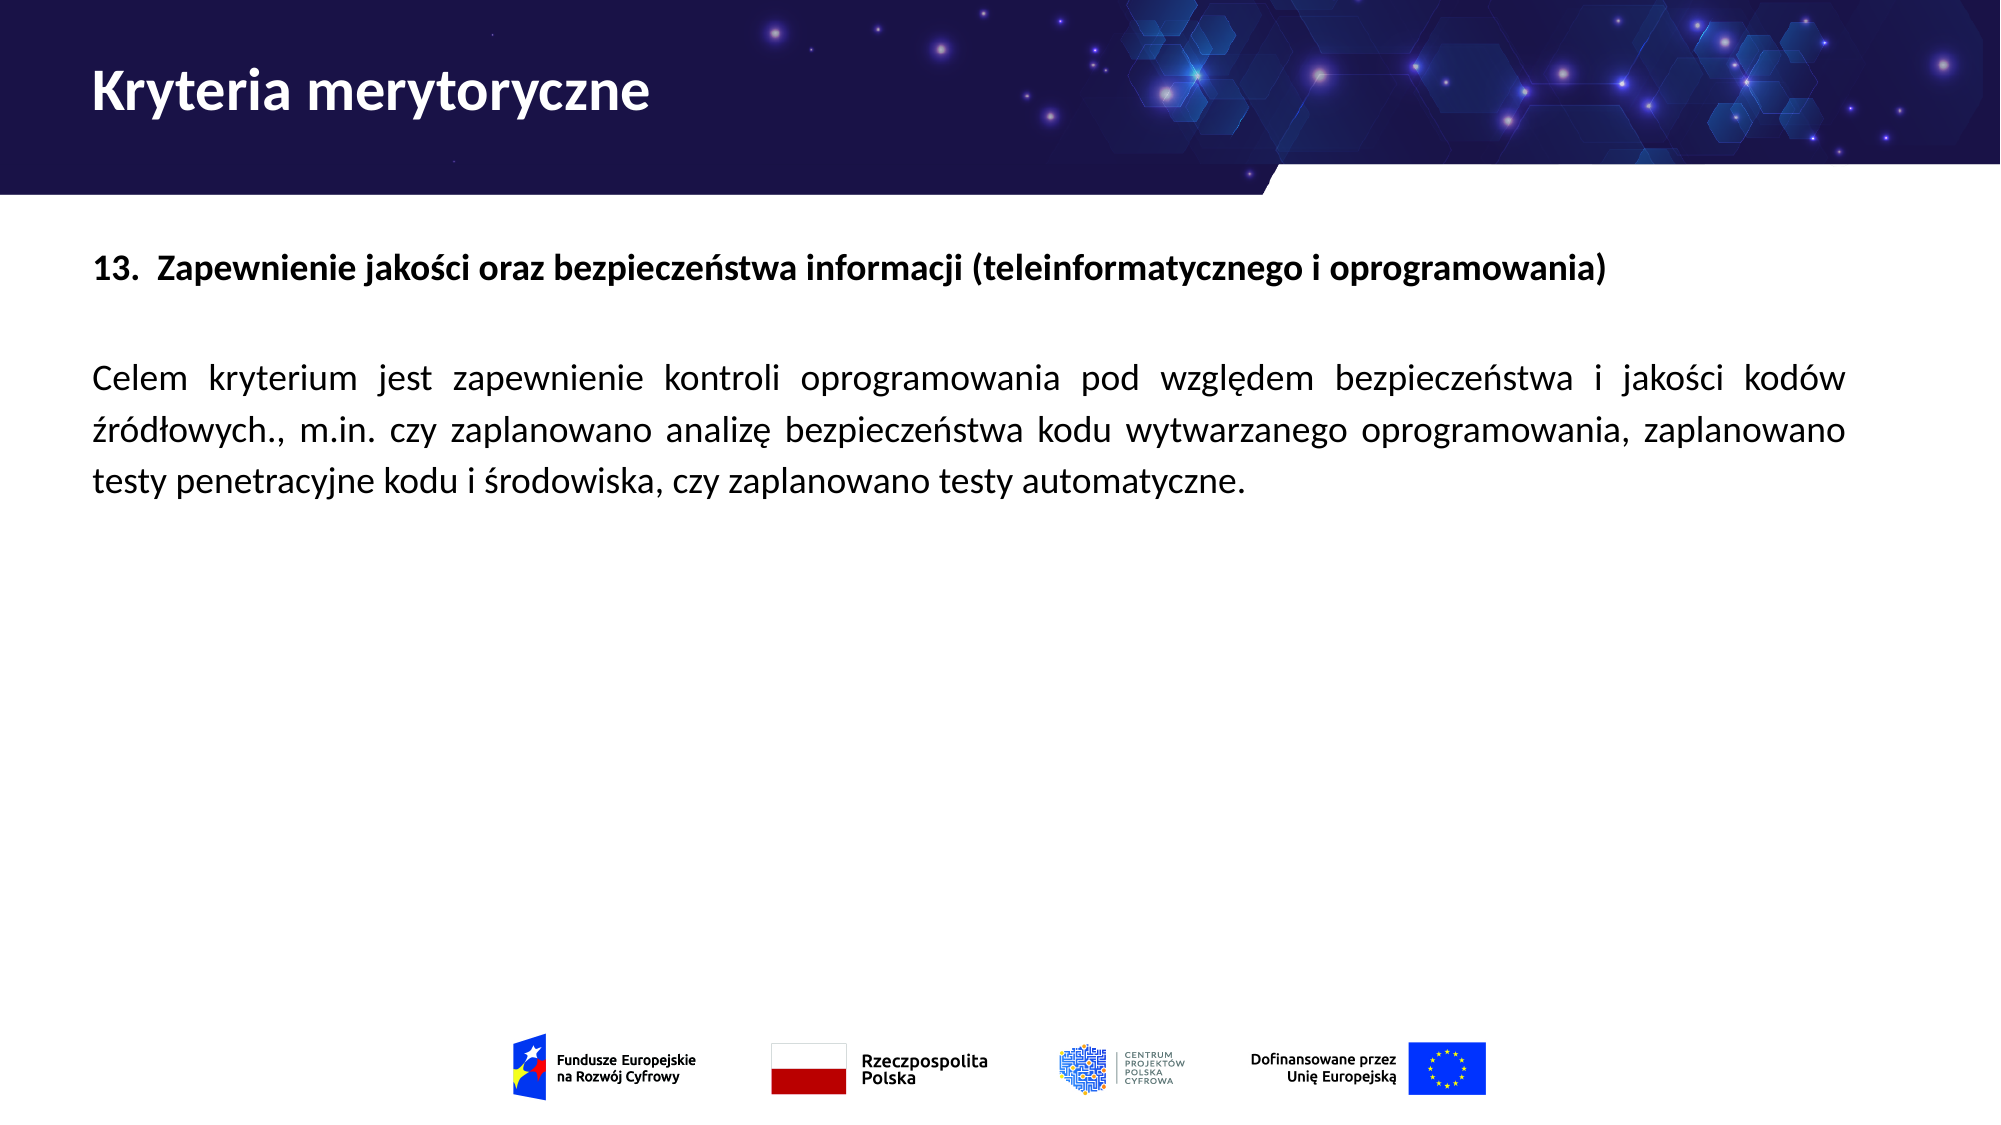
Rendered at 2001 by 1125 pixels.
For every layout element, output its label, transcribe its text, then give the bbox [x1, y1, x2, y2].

title Kryteria merytoryczne [77, 46, 1863, 136]
list 13. Zapewnienie jakości oraz bezpieczeństwa informacji (teleinformatycznego i oprogramowania) Celem kryterium jest zapewnienie kontroli oprogramowania pod względem bezpieczeństwa i jakości kodów źródłowych., m.in. czy zaplanowano analizę bezpieczeństwa kodu wytwarzanego oprogramowania, zaplanowano testy penetracyjne kodu i środowiska, czy zaplanowano testy automatyczne. [77, 229, 1863, 904]
picture [491, 1011, 1509, 1122]
picture [0, 0, 2000, 195]
